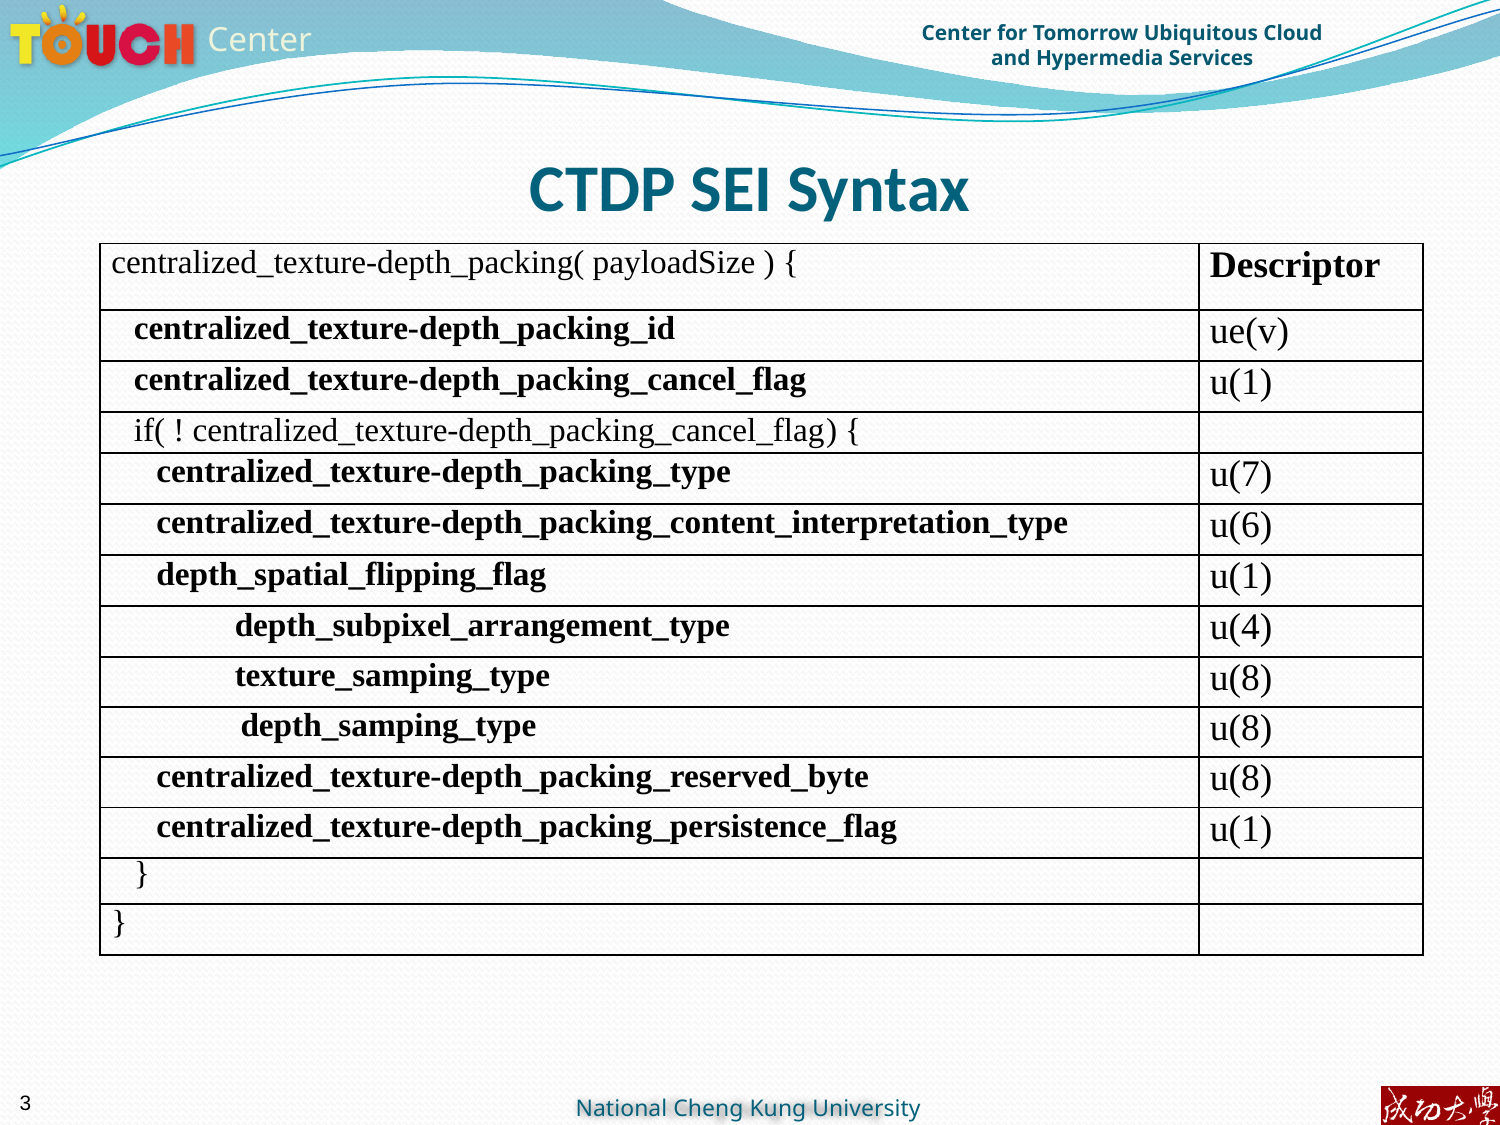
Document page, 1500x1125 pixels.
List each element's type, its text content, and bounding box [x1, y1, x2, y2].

table_cell u(8) [1200, 758, 1422, 807]
table_cell centralized_texture-depth_packing_type [101, 454, 1198, 503]
table_cell } [101, 859, 1198, 903]
picture [1381, 1086, 1500, 1125]
table_cell u(1) [1200, 556, 1422, 605]
table_cell [1200, 905, 1422, 954]
table_cell centralized_texture-depth_packing_content_interpretation_type [101, 505, 1198, 554]
table_cell u(6) [1200, 505, 1422, 554]
table_cell [1200, 413, 1422, 452]
table_cell centralized_texture-depth_packing_cancel_flag [101, 362, 1198, 411]
table_cell centralized_texture-depth_packing_persistence_flag [101, 808, 1198, 857]
table_cell } [101, 905, 1198, 954]
table_cell u(8) [1200, 658, 1422, 706]
title CTDP SEI Syntax [74, 136, 1426, 268]
table_cell centralized_texture-depth_packing_id [101, 311, 1198, 360]
table_cell u(7) [1200, 454, 1422, 503]
table_cell depth_subpixel_arrangement_type [101, 607, 1198, 656]
picture [5, 0, 201, 73]
table_cell if( ! centralized_texture-depth_packing_cancel_flag) { [101, 413, 1198, 452]
table_cell depth_spatial_flipping_flag [101, 556, 1198, 605]
table_cell [1200, 859, 1422, 903]
table_cell u(1) [1200, 808, 1422, 857]
table_header Descriptor [1200, 244, 1422, 309]
table_cell centralized_texture-depth_packing_reserved_byte [101, 758, 1198, 807]
table_cell texture_samping_type [101, 658, 1198, 706]
table_header centralized_texture-depth_packing( payloadSize ) { [101, 244, 1198, 309]
table_cell depth_samping_type [101, 708, 1198, 756]
table_cell u(8) [1200, 708, 1422, 756]
table_cell u(1) [1200, 362, 1422, 411]
table_cell ue(v) [1200, 311, 1422, 360]
table_cell u(4) [1200, 607, 1422, 656]
